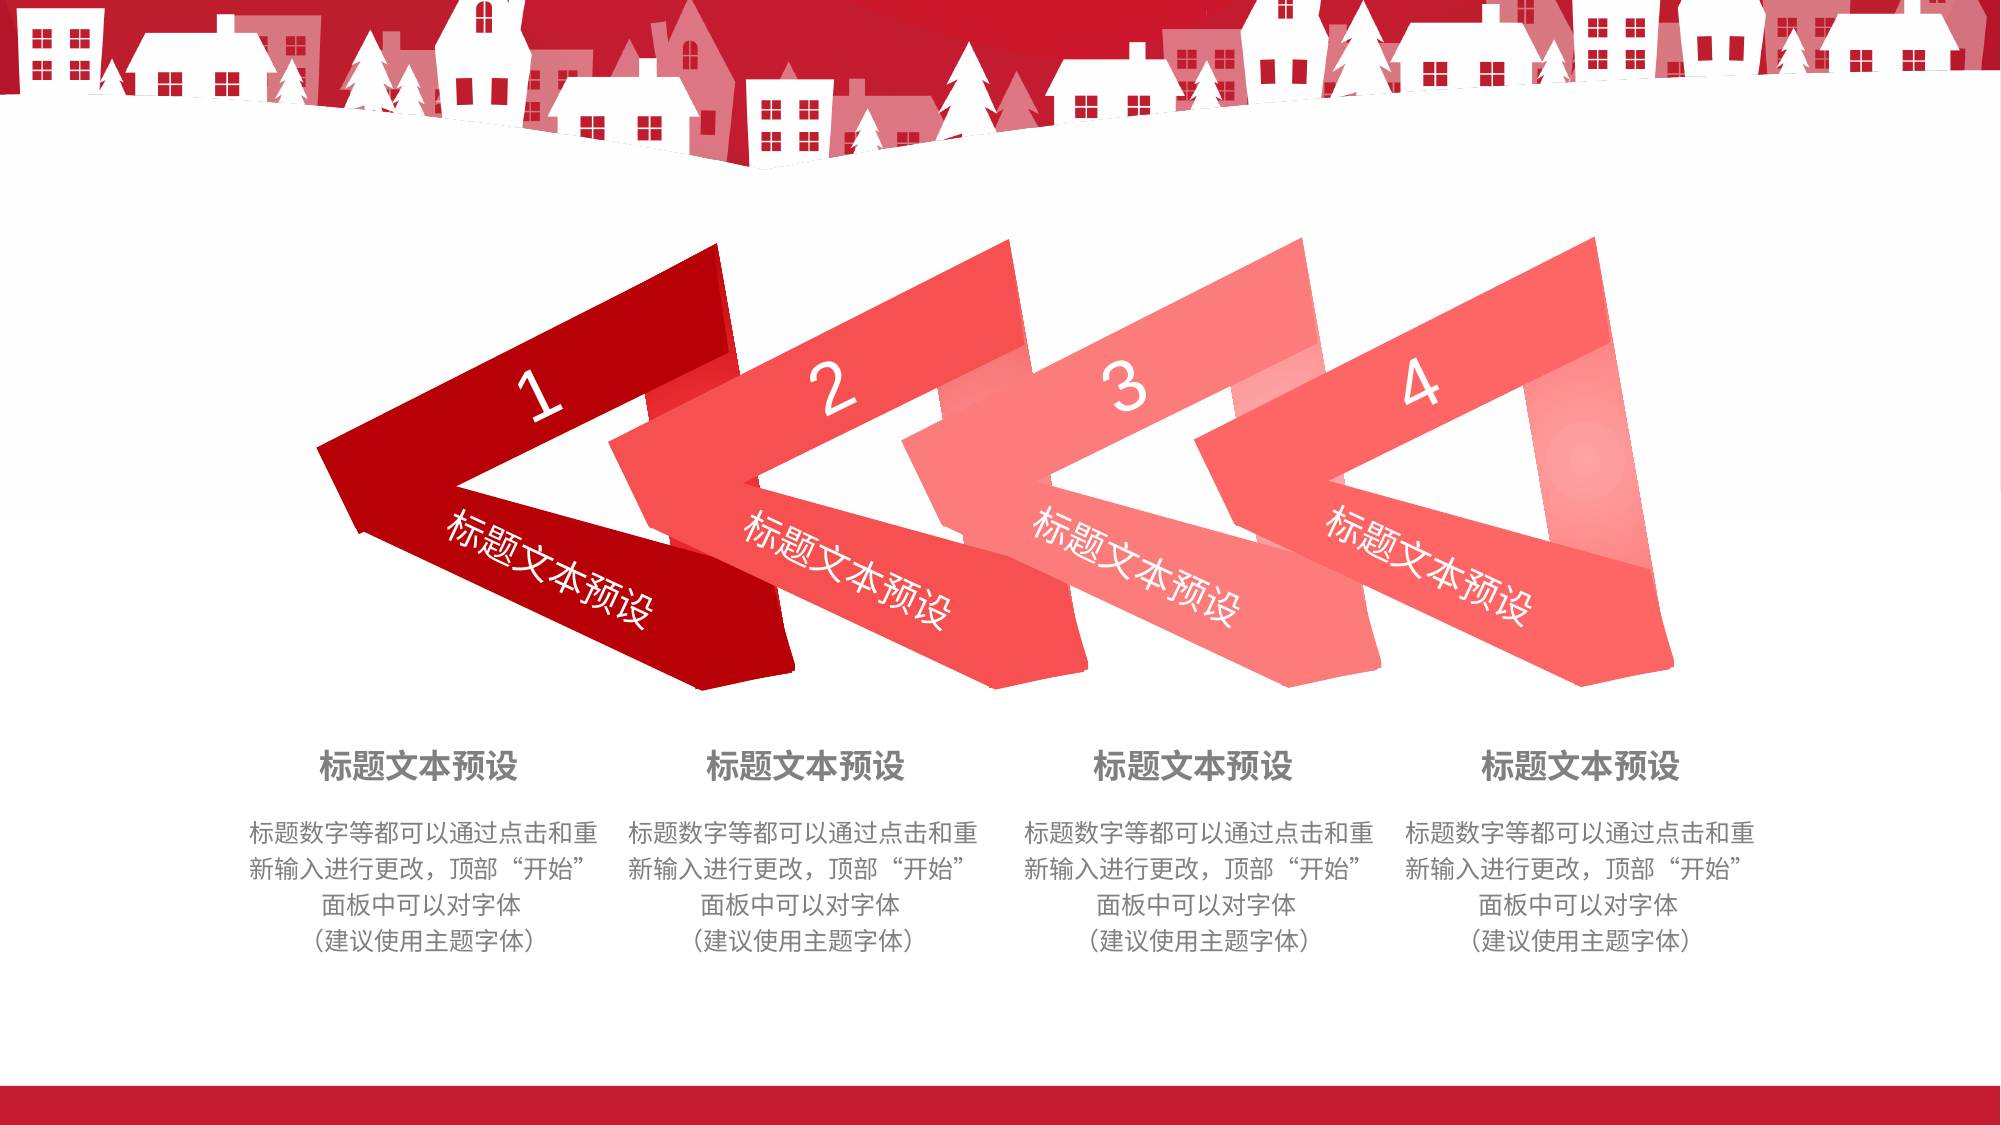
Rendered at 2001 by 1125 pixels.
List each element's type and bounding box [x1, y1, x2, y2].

picture [0, 0, 2001, 520]
text_box [296, 241, 1704, 684]
text_box [237, 742, 1763, 931]
